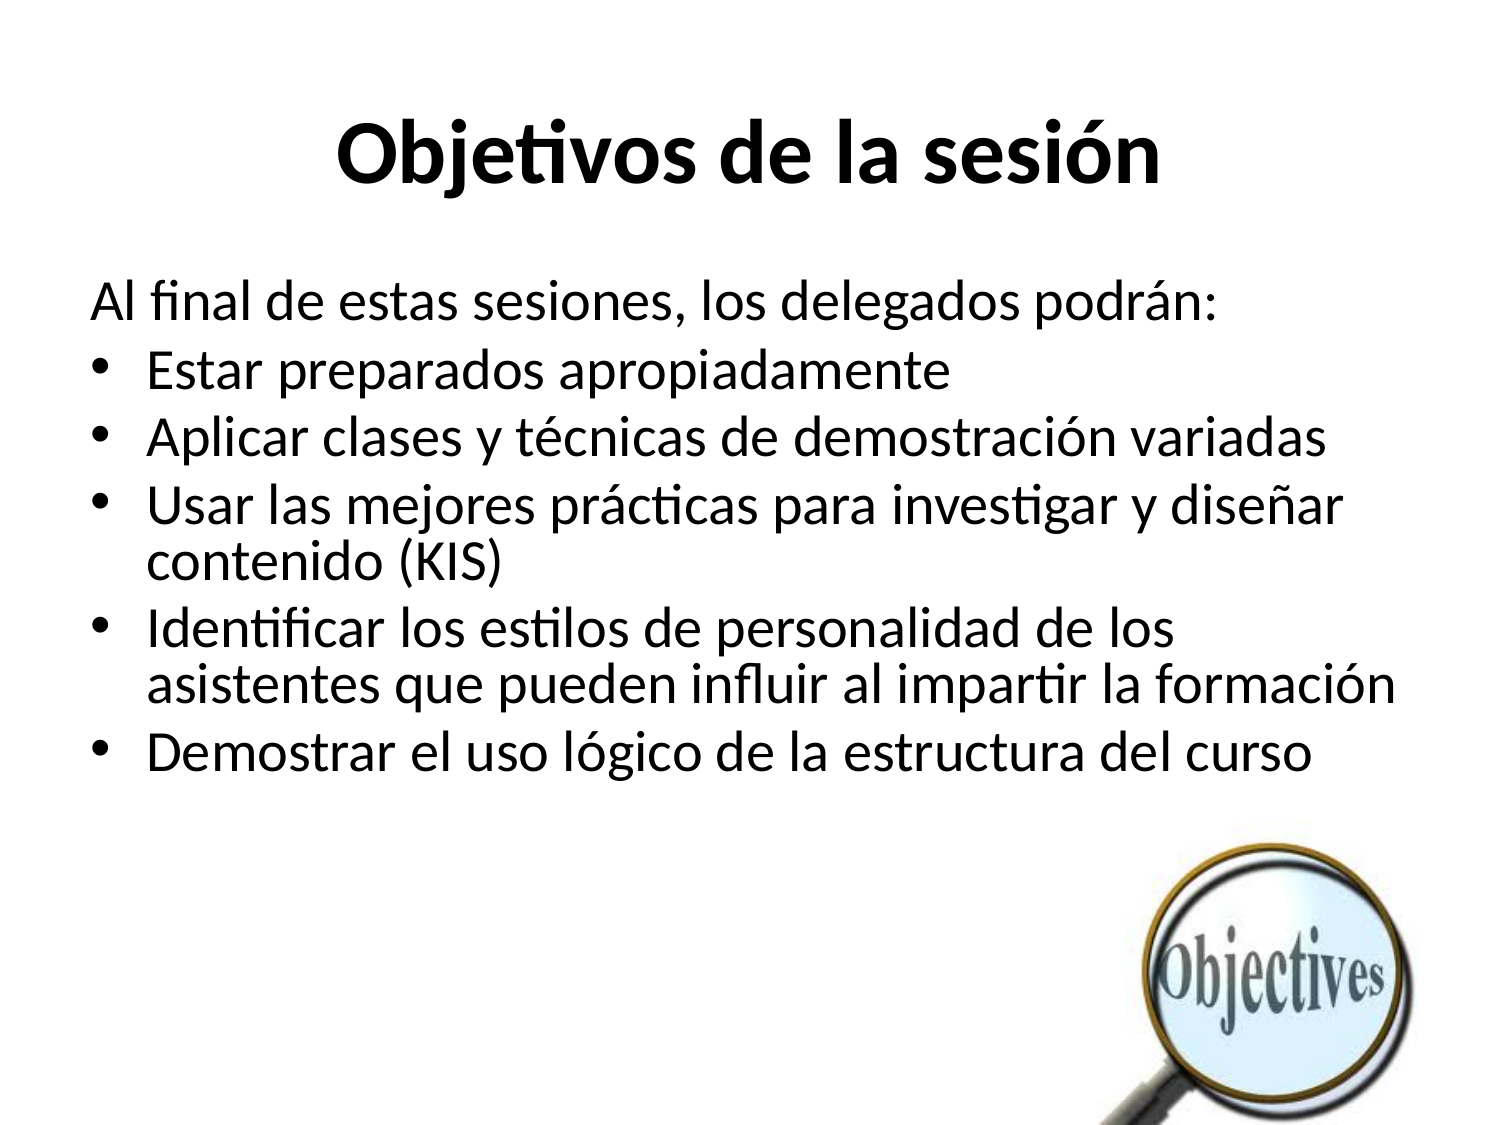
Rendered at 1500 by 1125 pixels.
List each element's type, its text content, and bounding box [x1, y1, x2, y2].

list Al final de estas sesiones, los delegados podrán: Estar preparados apropiadamente Aplicar clases y técnicas de demostración variadas Usar las mejores prácticas para investigar y diseñar contenido (KIS) Identificar los estilos de personalidad de los asistentes que pueden influir al impartir la formación Demostrar el uso lógico de la estructura del curso [74, 262, 1426, 1006]
picture [1046, 822, 1500, 1125]
title Objetivos de la sesión [74, 61, 1426, 233]
